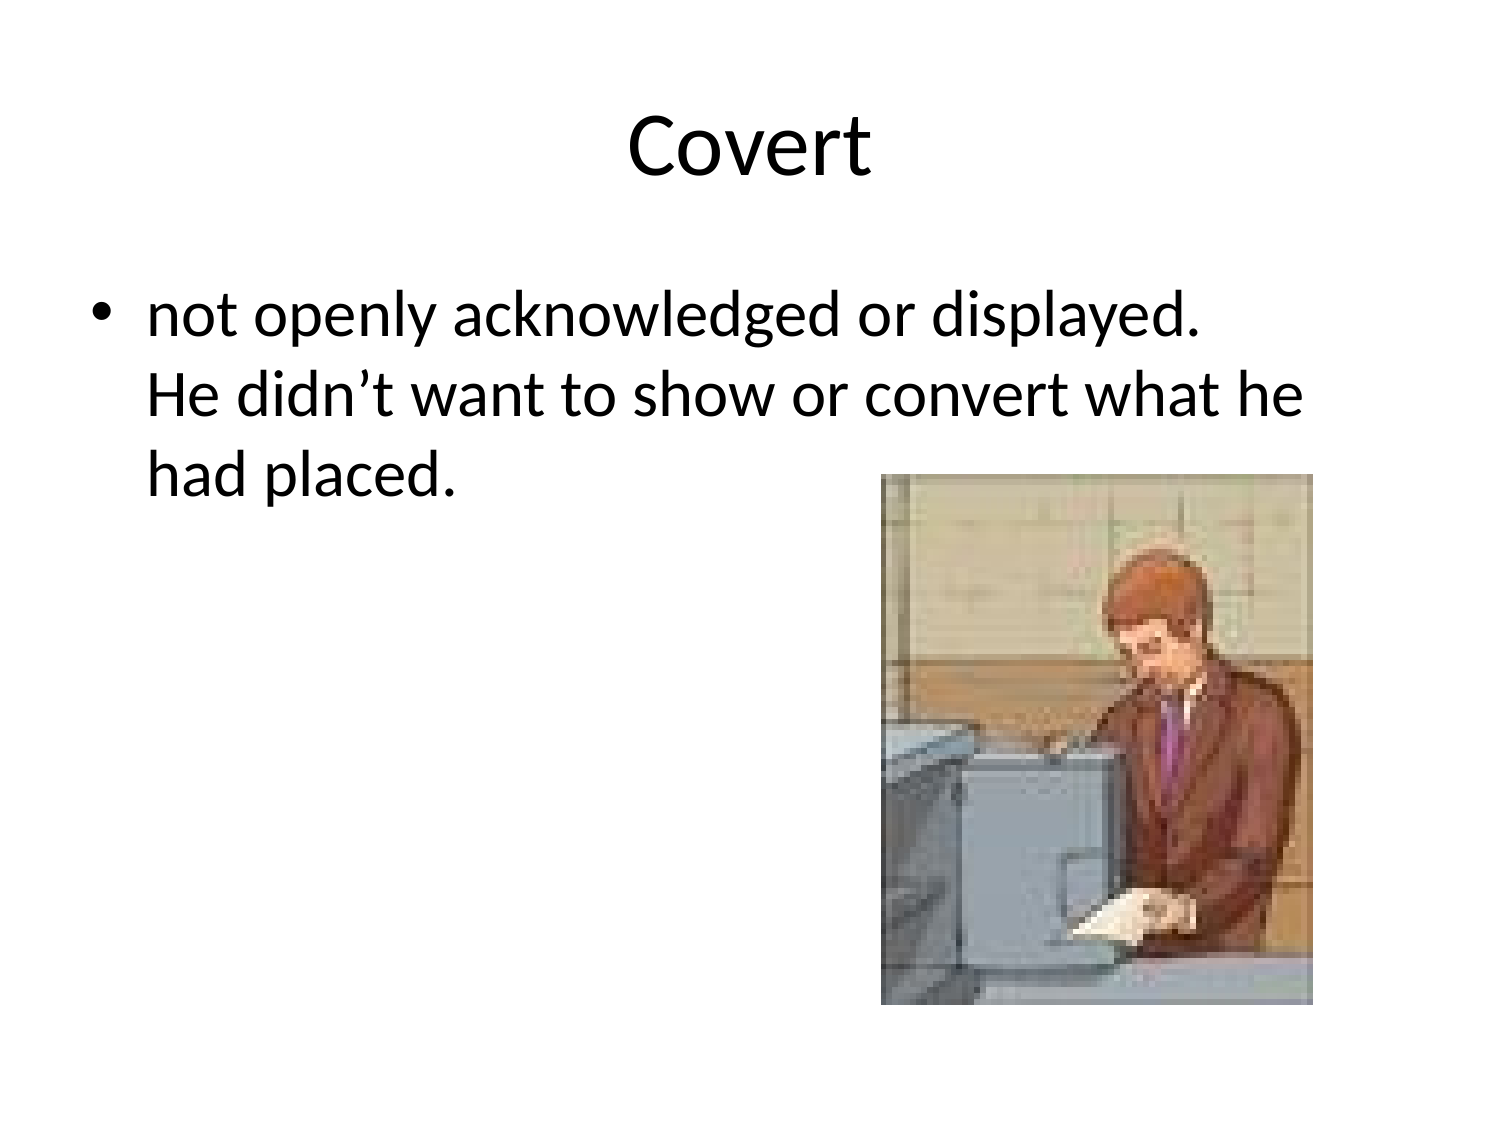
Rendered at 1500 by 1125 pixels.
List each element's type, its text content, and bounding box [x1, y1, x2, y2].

title Covert [75, 45, 1425, 233]
picture [880, 474, 1313, 1006]
list not openly acknowledged or displayed. He didn’t want to show or convert what he had placed. [75, 262, 1425, 1005]
